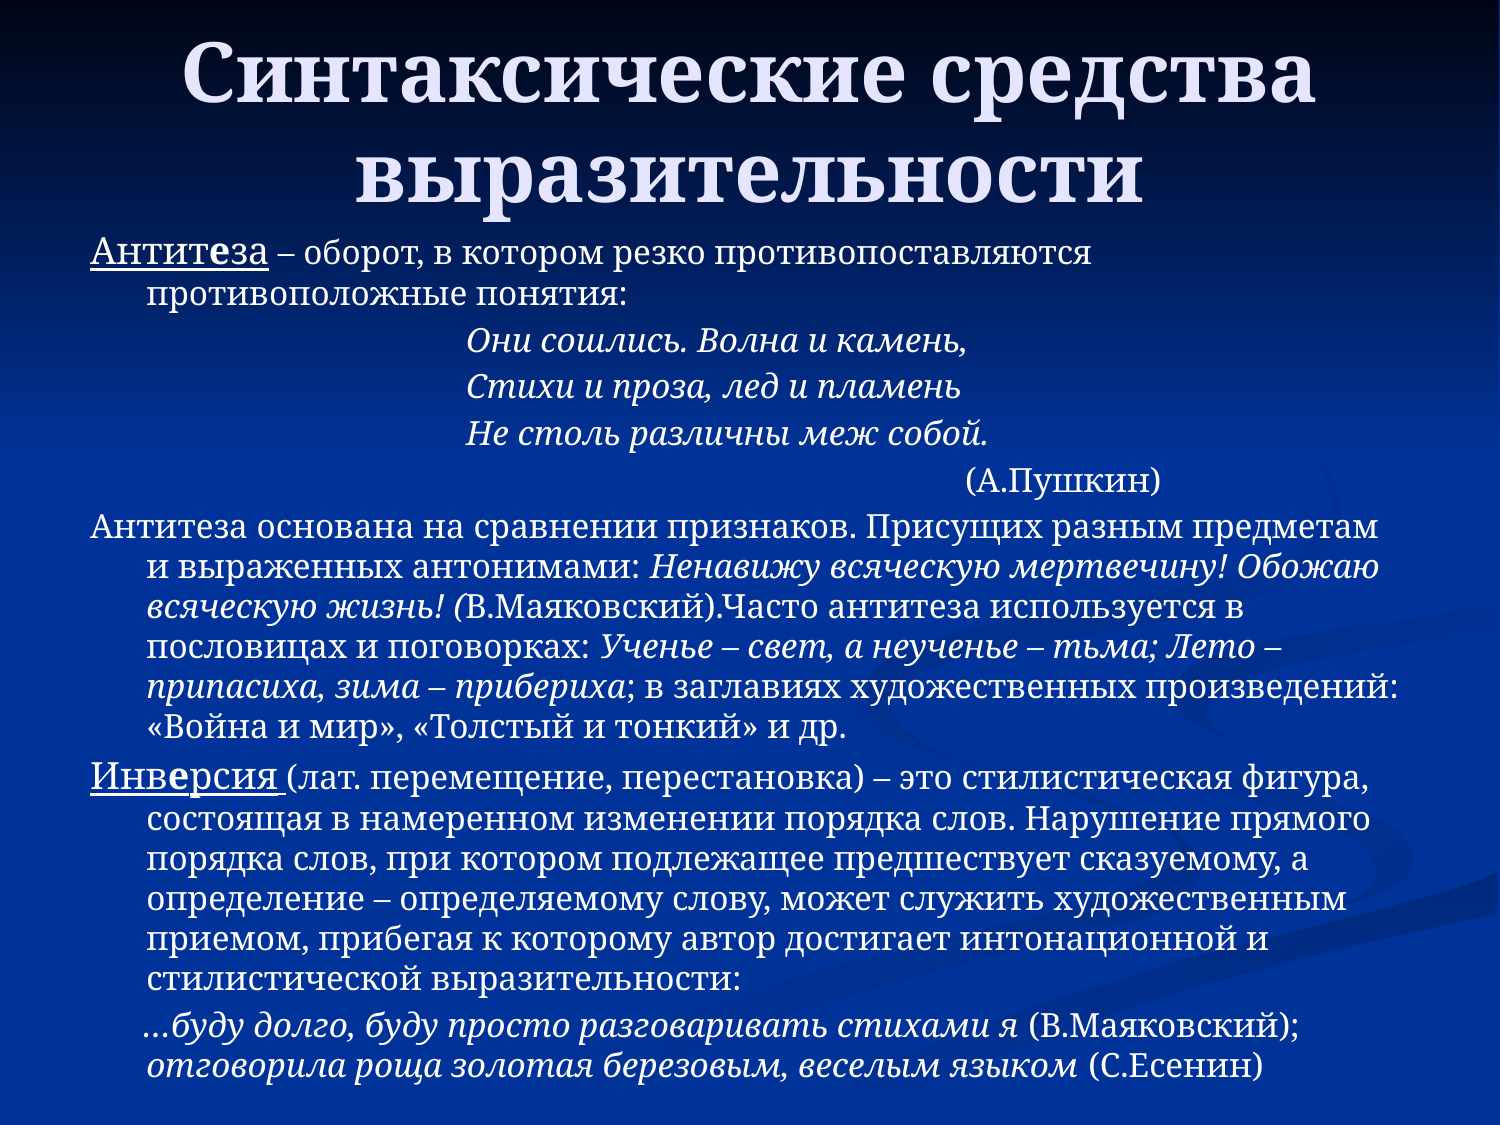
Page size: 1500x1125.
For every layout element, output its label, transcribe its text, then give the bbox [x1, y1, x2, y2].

title Синтаксические средства выразительности [74, 18, 1426, 219]
list Антитеза – оборот, в котором резко противопоставляются противоположные понятия: Они сошлись. Волна и камень, Стихи и проза, лед и пламень Не столь различны меж собой. (А.Пушкин) Антитеза основана на сравнении признаков. Присущих разным предметам и выраженных антонимами: Ненавижу всяческую мертвечину! Обожаю всяческую жизнь! (В.Маяковский).Часто антитеза используется в пословицах и поговорках: Ученье – свет, а неученье – тьма; Лето – припасиха, зима – прибериха; в заглавиях художественных произведений: «Война и мир», «Толстый и тонкий» и др. Инверсия (лат. перемещение, перестановка) – это стилистическая фигура, состоящая в намеренном изменении порядка слов. Нарушение прямого порядка слов, при котором подлежащее предшествует сказуемому, а определение – определяемому слову, может служить художественным приемом, прибегая к которому автор достигает интонационной и стилистической выразительности: …буду долго, буду просто разговаривать стихами я (В.Маяковский); отговорила роща золотая березовым, веселым языком (С.Есенин) [74, 219, 1426, 1083]
